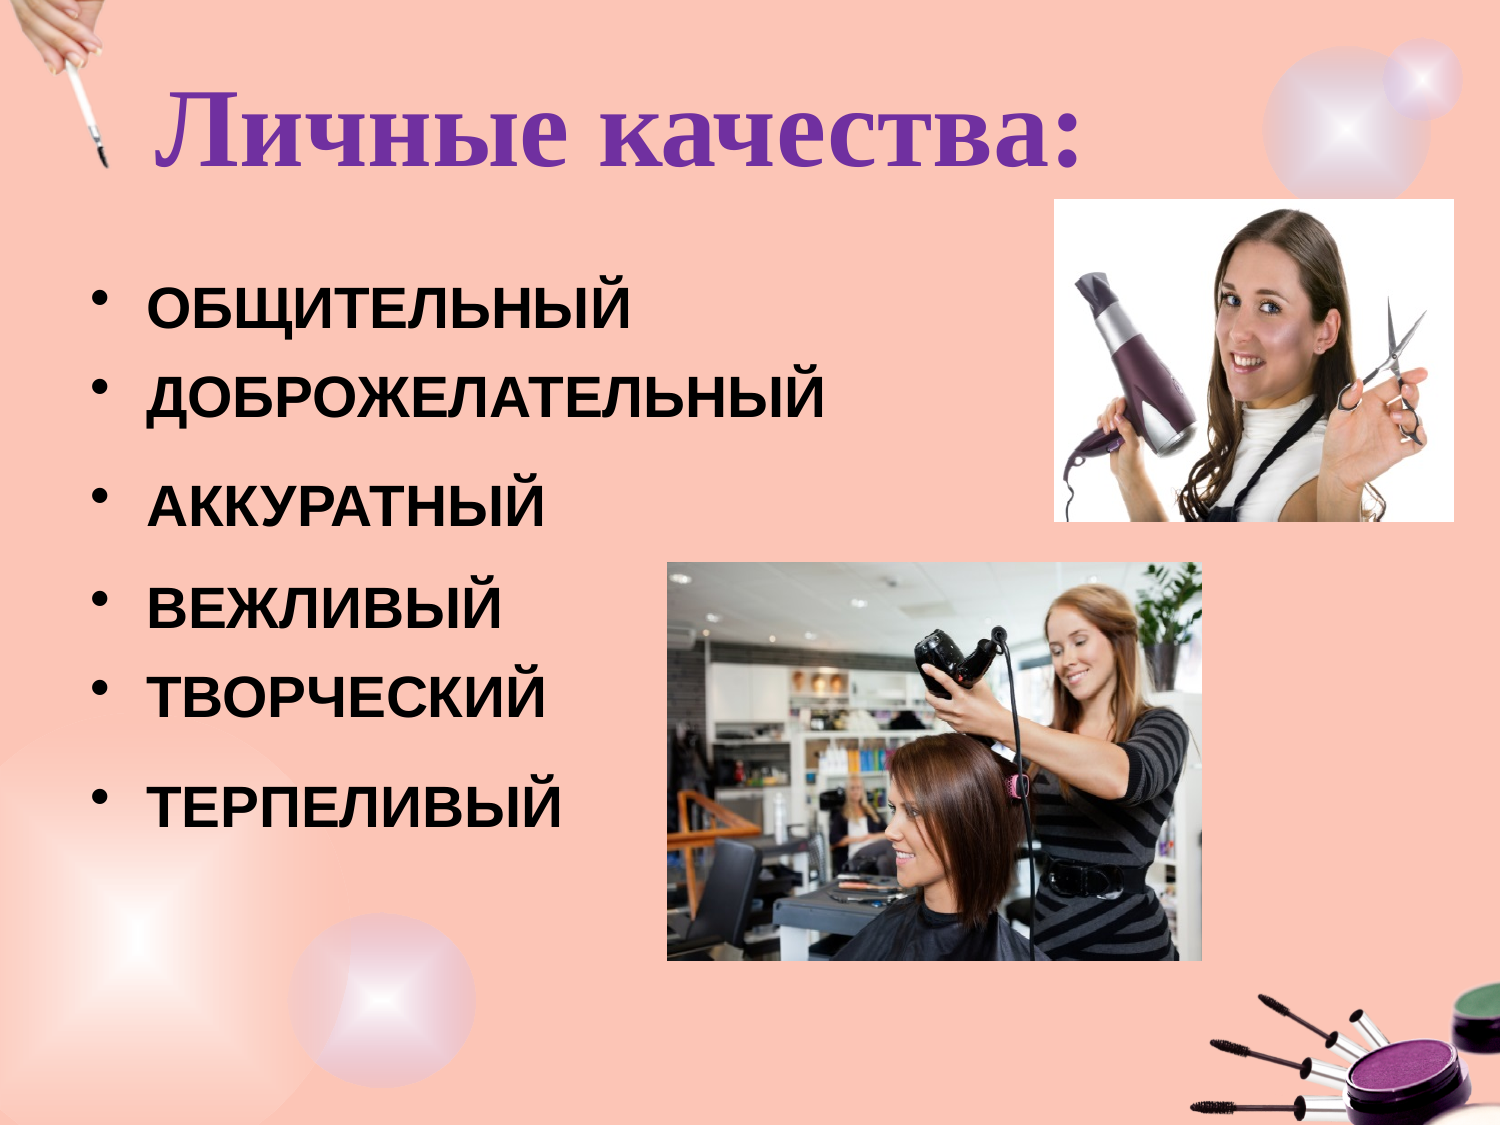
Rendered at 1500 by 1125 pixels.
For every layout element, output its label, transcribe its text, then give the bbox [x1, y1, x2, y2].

list ОБЩИТЕЛЬНЫЙ ДОБРОЖЕЛАТЕЛЬНЫЙ АККУРАТНЫЙ ВЕЖЛИВЫЙ ТВОРЧЕСКИЙ ТЕРПЕЛИВЫЙ [75, 262, 1425, 1005]
picture [1187, 974, 1500, 1125]
picture [1054, 198, 1454, 522]
picture [667, 562, 1203, 962]
picture [0, 0, 150, 175]
title Личные качества: [140, 46, 1441, 160]
